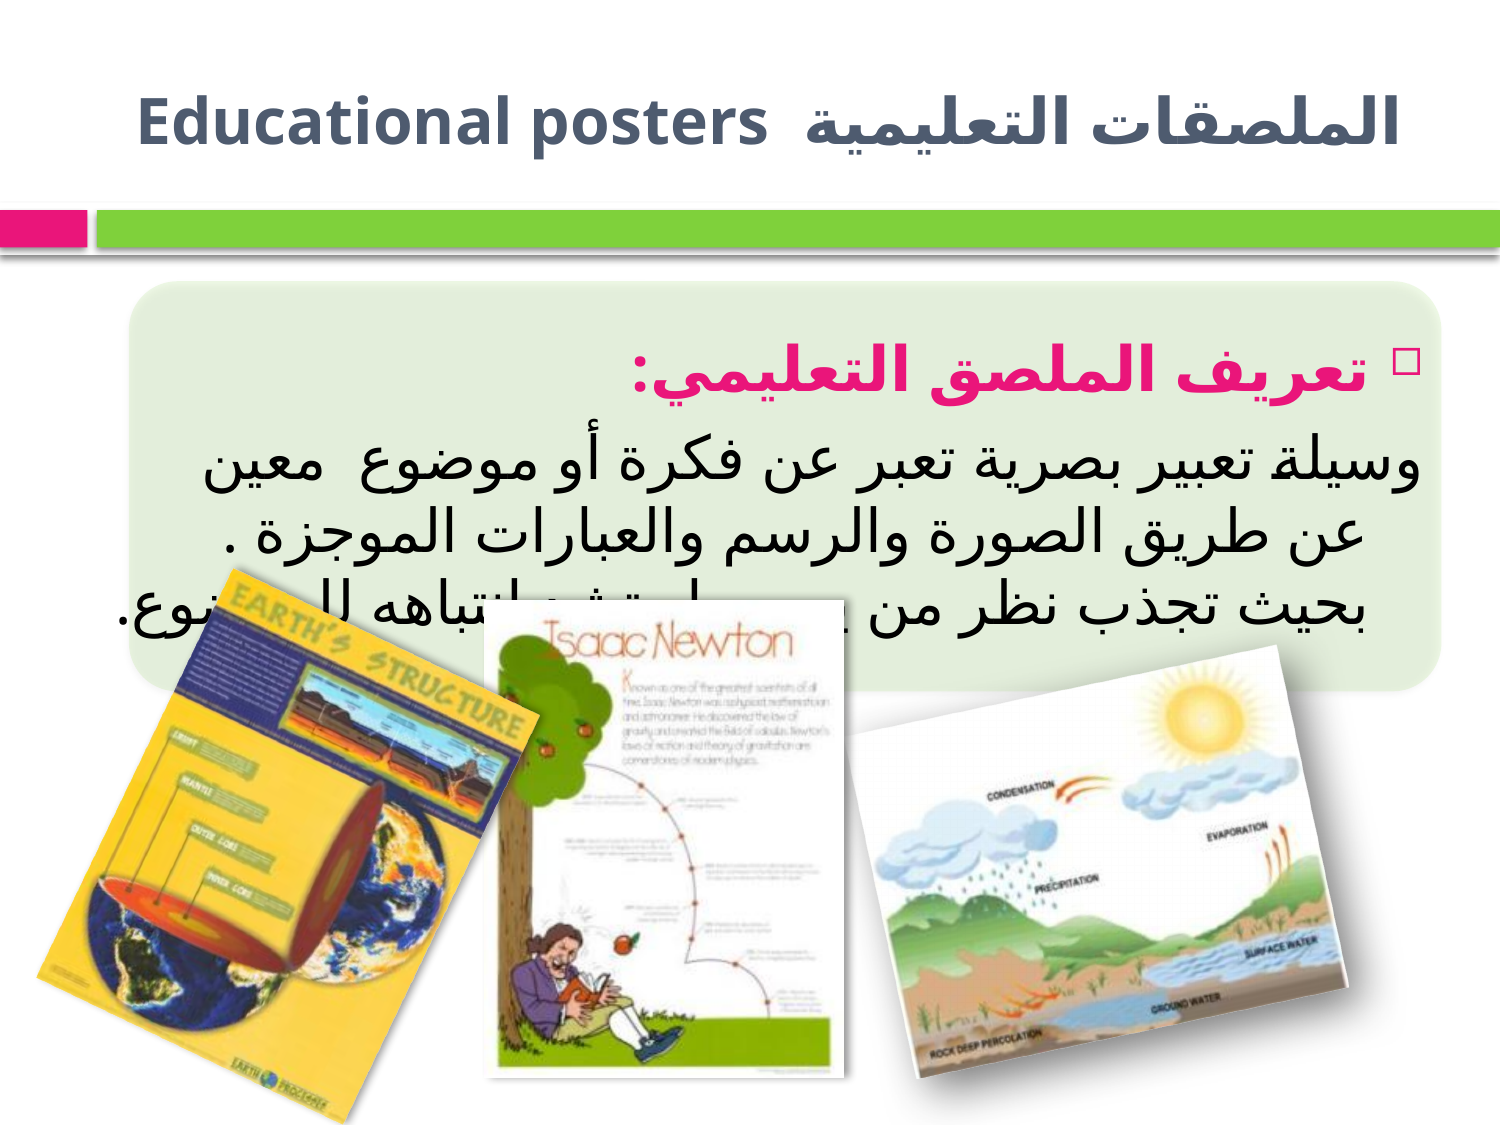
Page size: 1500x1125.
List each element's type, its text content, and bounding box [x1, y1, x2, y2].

title الملصقات التعليمية Educational posters [100, 37, 1438, 200]
text_box [1438, 312, 1442, 661]
picture [37, 569, 1348, 1124]
list تعريف الملصق التعليمي: وسيلة تعبير بصرية تعبر عن فكرة أو موضوع معين عن طريق الصورة والرسم والعبارات الموجزة . بحيث تجذب نظر من يمر بها وتشد انتباهه للموضوع. [100, 262, 1438, 1067]
